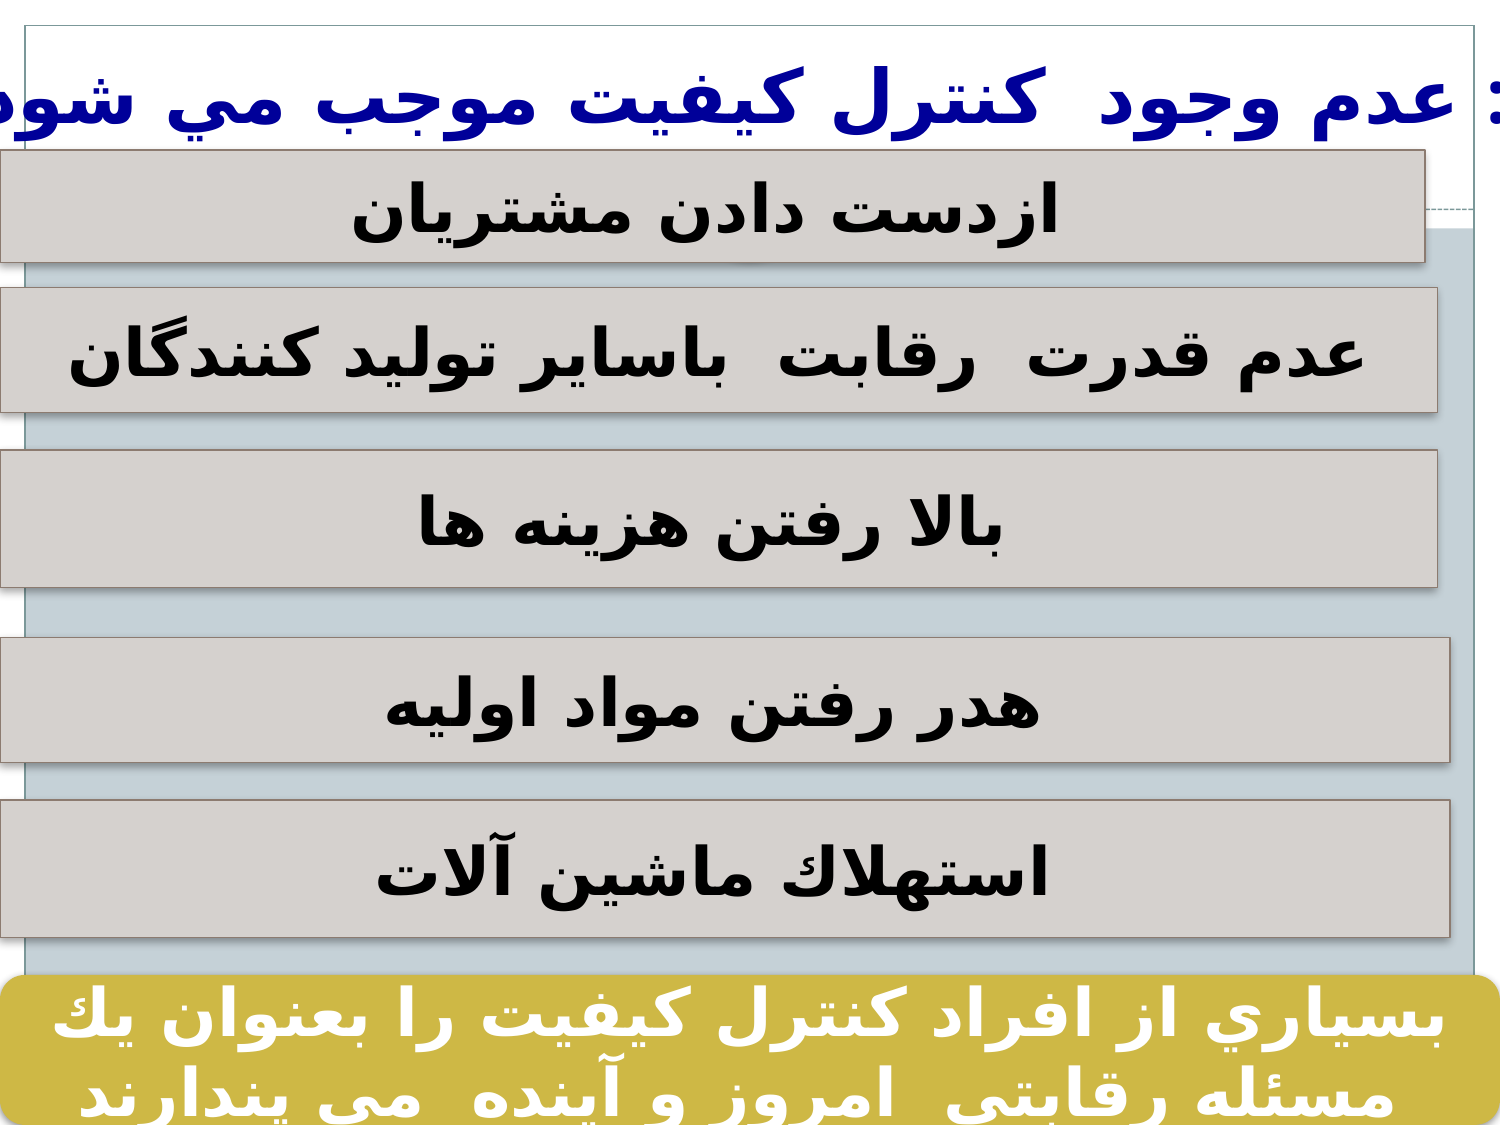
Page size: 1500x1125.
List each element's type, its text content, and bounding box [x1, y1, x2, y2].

text_box استهلاك ماشين آلات [0, 799, 1451, 938]
text_box هدر رفتن مواد اوليه [0, 637, 1451, 763]
text_box بالا رفتن هزينه ها [0, 449, 1438, 588]
text_box ازدست دادن مشتريان [0, 149, 1426, 263]
text_box بسياري از افراد كنترل كيفيت را بعنوان يك مسئله رقابتي امروز و آينده مي پندارند [0, 974, 1500, 1125]
text_box عدم وجود کنترل کیفیت موجب مي شود : [237, 0, 1251, 148]
text_box عدم قدرت رقابت باساير توليد كنندگان [0, 287, 1438, 413]
